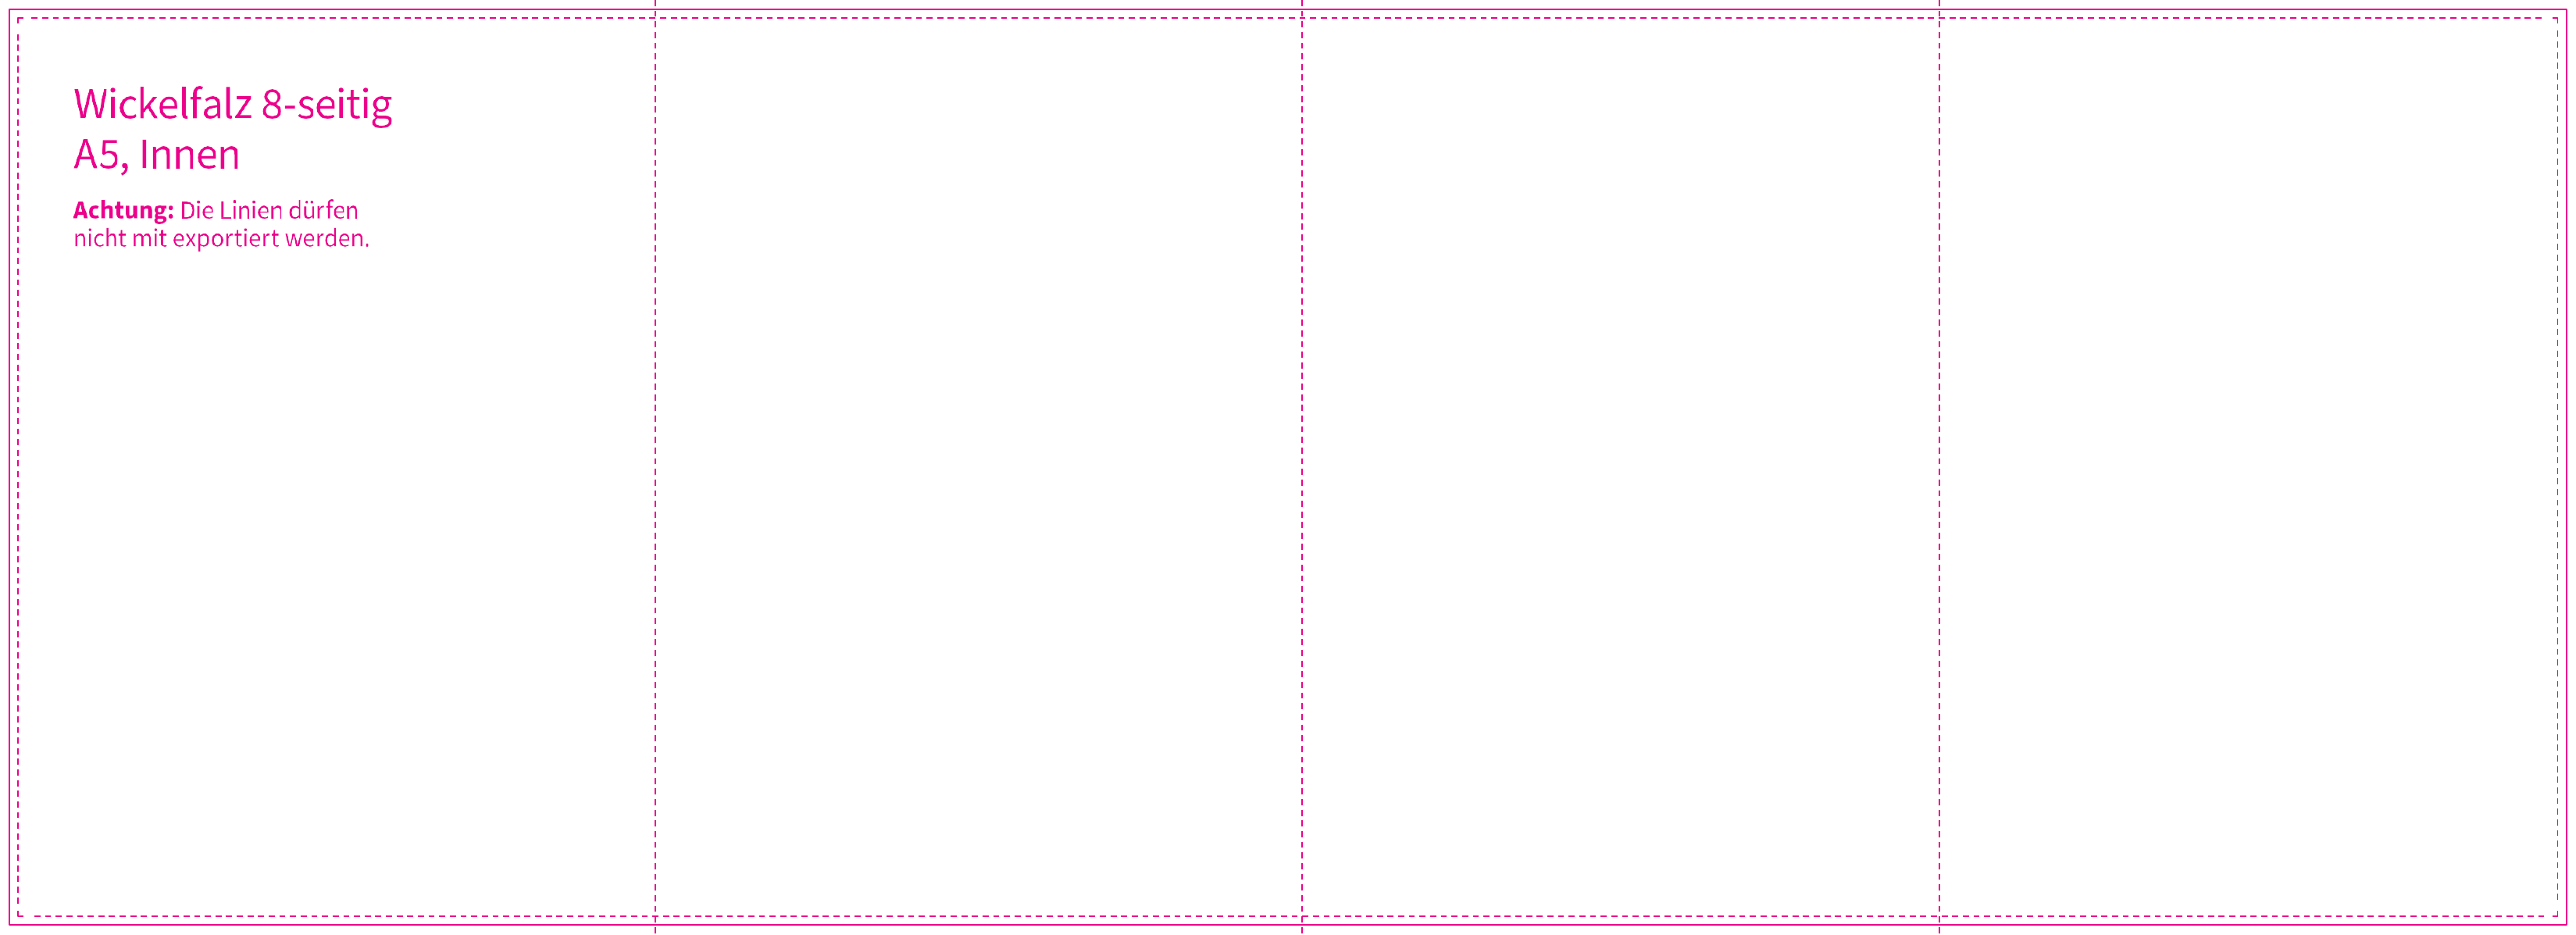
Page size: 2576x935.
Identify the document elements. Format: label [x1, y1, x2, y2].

text_box [152, 146, 170, 169]
text_box [73, 199, 369, 252]
text_box [226, 87, 252, 120]
text_box [2552, 18, 2558, 24]
text_box [176, 146, 238, 170]
text_box [18, 18, 24, 24]
text_box [142, 139, 147, 169]
text_box [73, 139, 128, 176]
text_box [262, 87, 392, 128]
text_box [18, 910, 24, 916]
text_box [2552, 910, 2558, 916]
text_box [74, 86, 221, 120]
